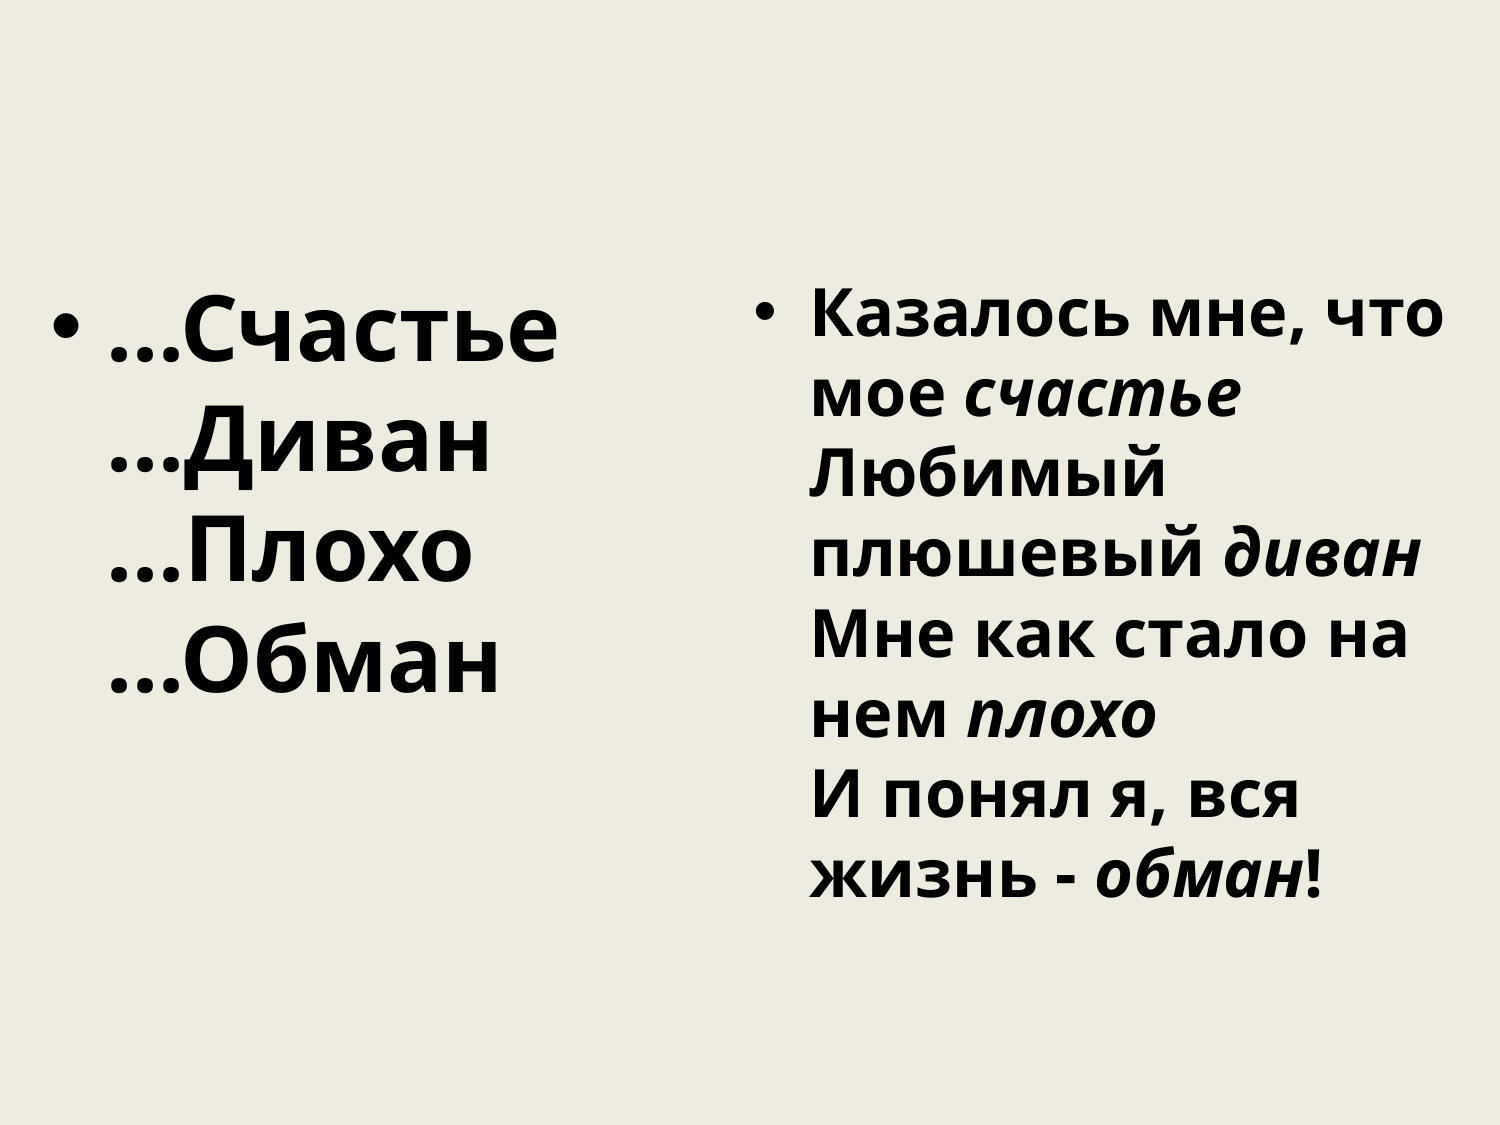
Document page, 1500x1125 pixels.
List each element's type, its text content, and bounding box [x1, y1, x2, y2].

list ...Счастье ...Диван ...Плохо ...Обман [35, 262, 738, 1005]
list Казалось мне, что мое счастье Любимый плюшевый диван Мне как стало на нем плохо И понял я, вся жизнь - обман! [738, 262, 1465, 1005]
